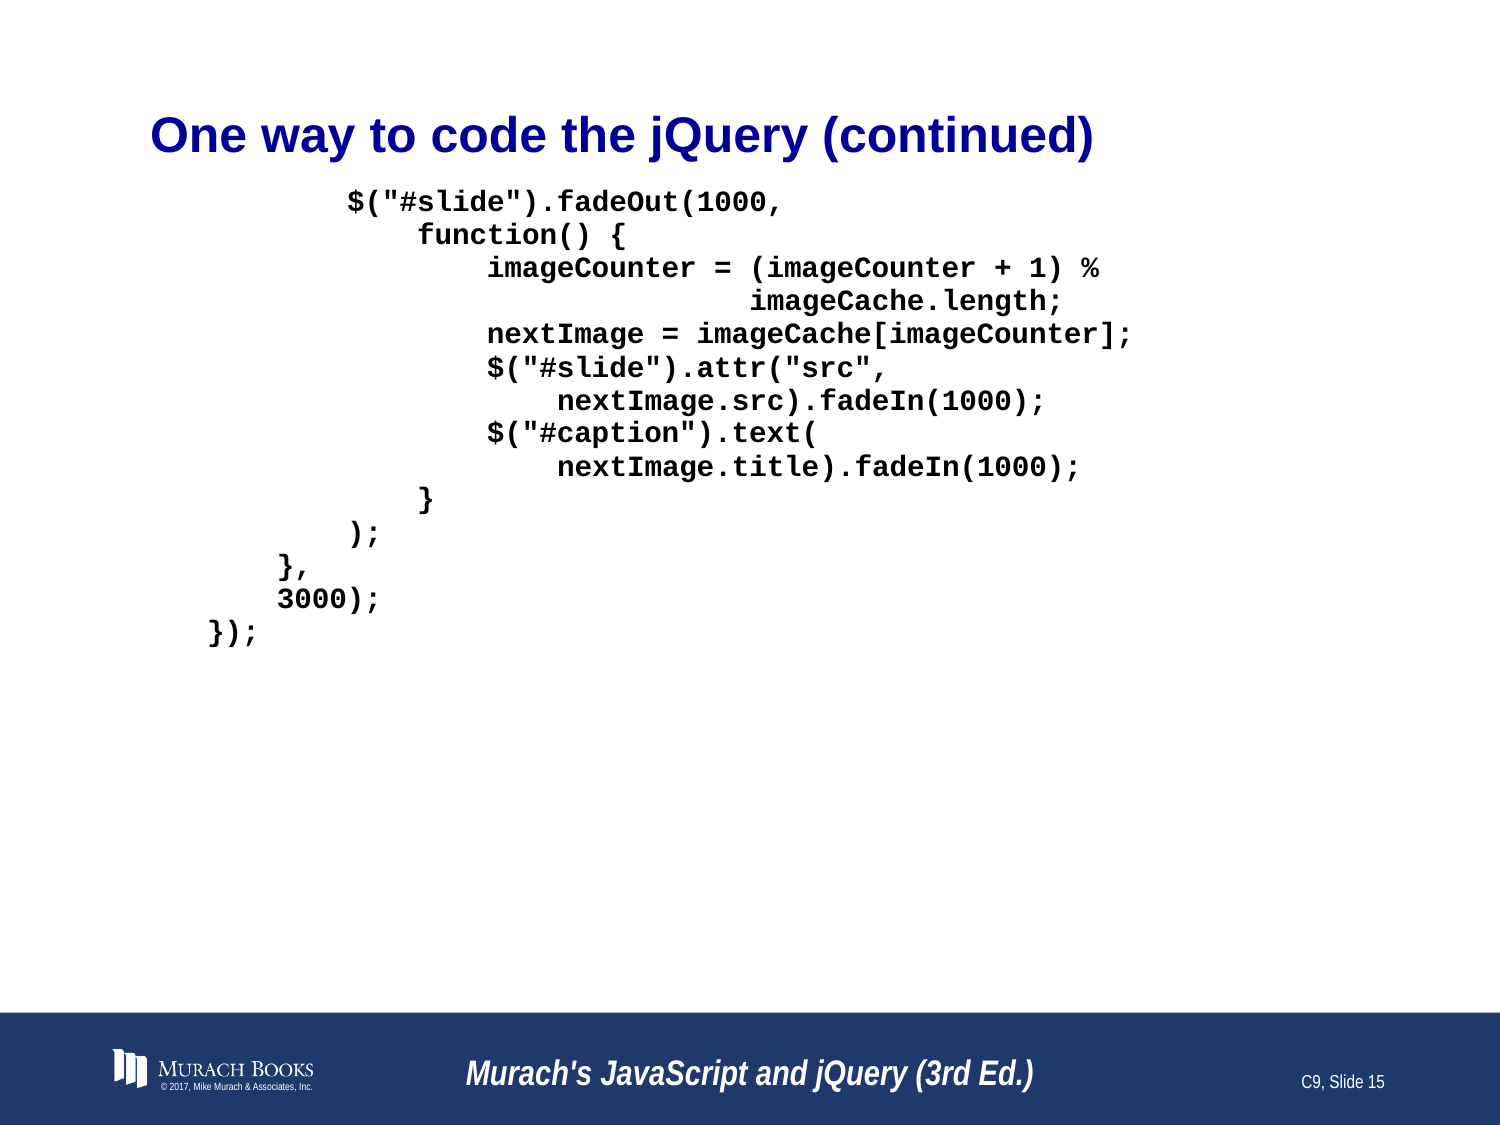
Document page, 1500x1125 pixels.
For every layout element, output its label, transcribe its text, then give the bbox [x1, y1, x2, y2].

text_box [149, 187, 1350, 689]
title One way to code the jQuery (continued) [150, 102, 1350, 164]
footer © 2017, Mike Murach & Associates, Inc. [12, 1025, 463, 1100]
slide_number C9, Slide 15 [1087, 1025, 1400, 1100]
slide_number Murach's JavaScript and jQuery (3rd Ed.) [463, 1025, 1050, 1100]
